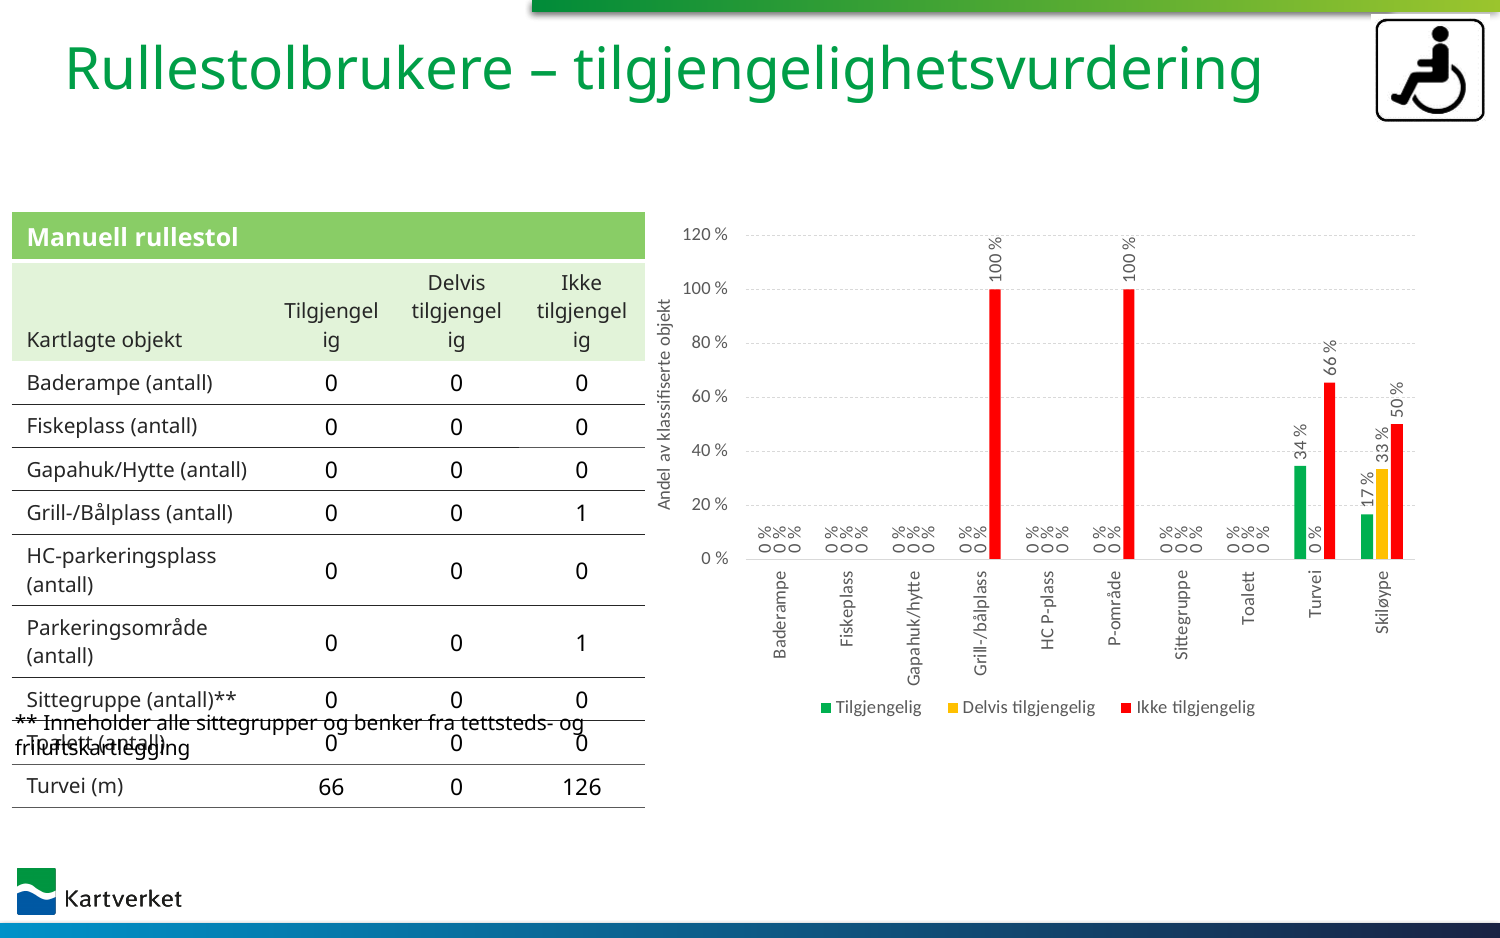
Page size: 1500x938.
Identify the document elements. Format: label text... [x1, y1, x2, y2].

picture [1371, 13, 1491, 127]
table_cell 0 [394, 491, 519, 534]
table_cell 0 [269, 535, 394, 605]
table_cell 0 [519, 405, 638, 447]
table_cell 1 [519, 606, 638, 677]
table_cell 0 [394, 361, 519, 404]
table_cell Grill-/Bålplass (antall) [12, 491, 269, 534]
table_cell 0 [394, 405, 519, 447]
table_cell Sittegruppe (antall)** [12, 678, 269, 702]
table_cell 0 [269, 361, 394, 404]
table_cell 0 [394, 448, 519, 490]
table_cell Fiskeplass (antall) [12, 405, 269, 447]
table_cell Tilgjengelig [269, 263, 394, 361]
table_cell Delvis tilgjengelig [394, 263, 519, 361]
table_cell Kartlagte objekt [12, 263, 269, 361]
table_cell 0 [269, 448, 394, 490]
table_cell 1 [519, 491, 638, 534]
table_cell Ikke tilgjengelig [519, 263, 638, 361]
table_cell 0 [519, 678, 638, 702]
table_cell 0 [394, 678, 519, 702]
table_cell 0 [269, 606, 394, 677]
text_box ** Inneholder alle sittegrupper og benker fra tettsteds- og friluftskartlegging [0, 702, 745, 768]
table_header Manuell rullestol [12, 212, 645, 259]
table_cell HC-parkeringsplass (antall) [12, 535, 269, 605]
table_cell Turvei (m) [12, 768, 269, 807]
table_cell 0 [394, 768, 519, 807]
table_cell 0 [519, 535, 638, 605]
table_cell 0 [394, 535, 519, 605]
table_cell 0 [269, 678, 394, 702]
table_cell 126 [519, 768, 645, 807]
table_cell Parkeringsområde (antall) [12, 606, 269, 677]
table_cell 0 [519, 448, 638, 490]
table_cell 0 [269, 405, 394, 447]
table_cell 0 [519, 361, 638, 404]
text_box Rullestolbrukere – tilgjengelighetsvurdering [49, 12, 1372, 109]
table_cell 0 [394, 606, 519, 677]
picture [643, 218, 1426, 728]
table_cell 66 [269, 768, 394, 807]
table_cell 0 [269, 491, 394, 534]
table_cell Gapahuk/Hytte (antall) [12, 448, 269, 490]
table_cell Baderampe (antall) [12, 361, 269, 404]
